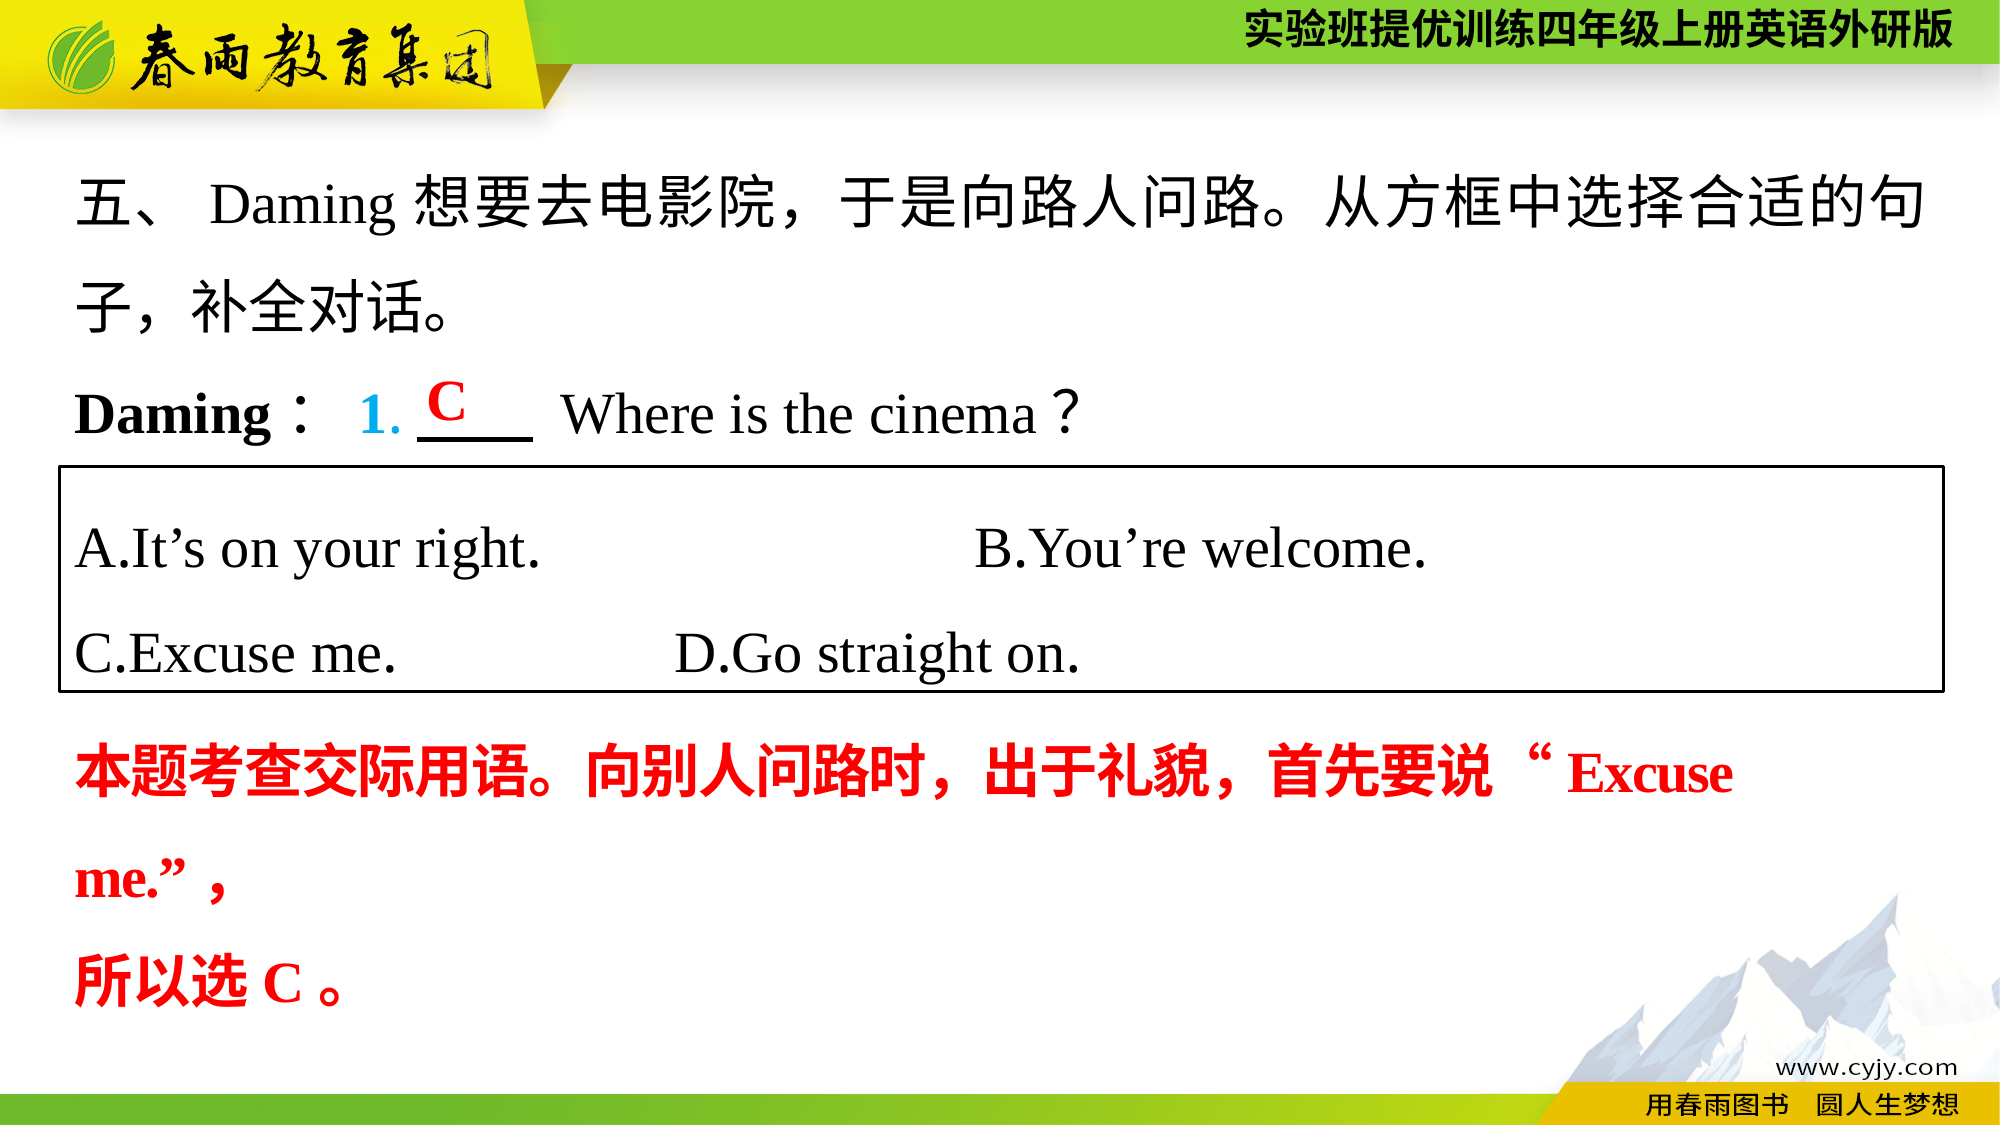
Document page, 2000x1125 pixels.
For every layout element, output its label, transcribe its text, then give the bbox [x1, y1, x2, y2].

text_box 本题考查交际用语。向别人问路时，出于礼貌，首先要说“Excuse me.”， 所以选C。 [59, 691, 1944, 1022]
text_box A.It’s on your right. B.You’re welcome. C.Excuse me. D.Go straight on. [59, 466, 1944, 691]
list 五、Daming想要去电影院，于是向路人问路。从方框中选择合适的句子，补全对话。 Daming：1. Where is the cinema？ [59, 122, 1944, 456]
picture [0, 0, 2000, 1125]
text_box C [411, 354, 483, 439]
